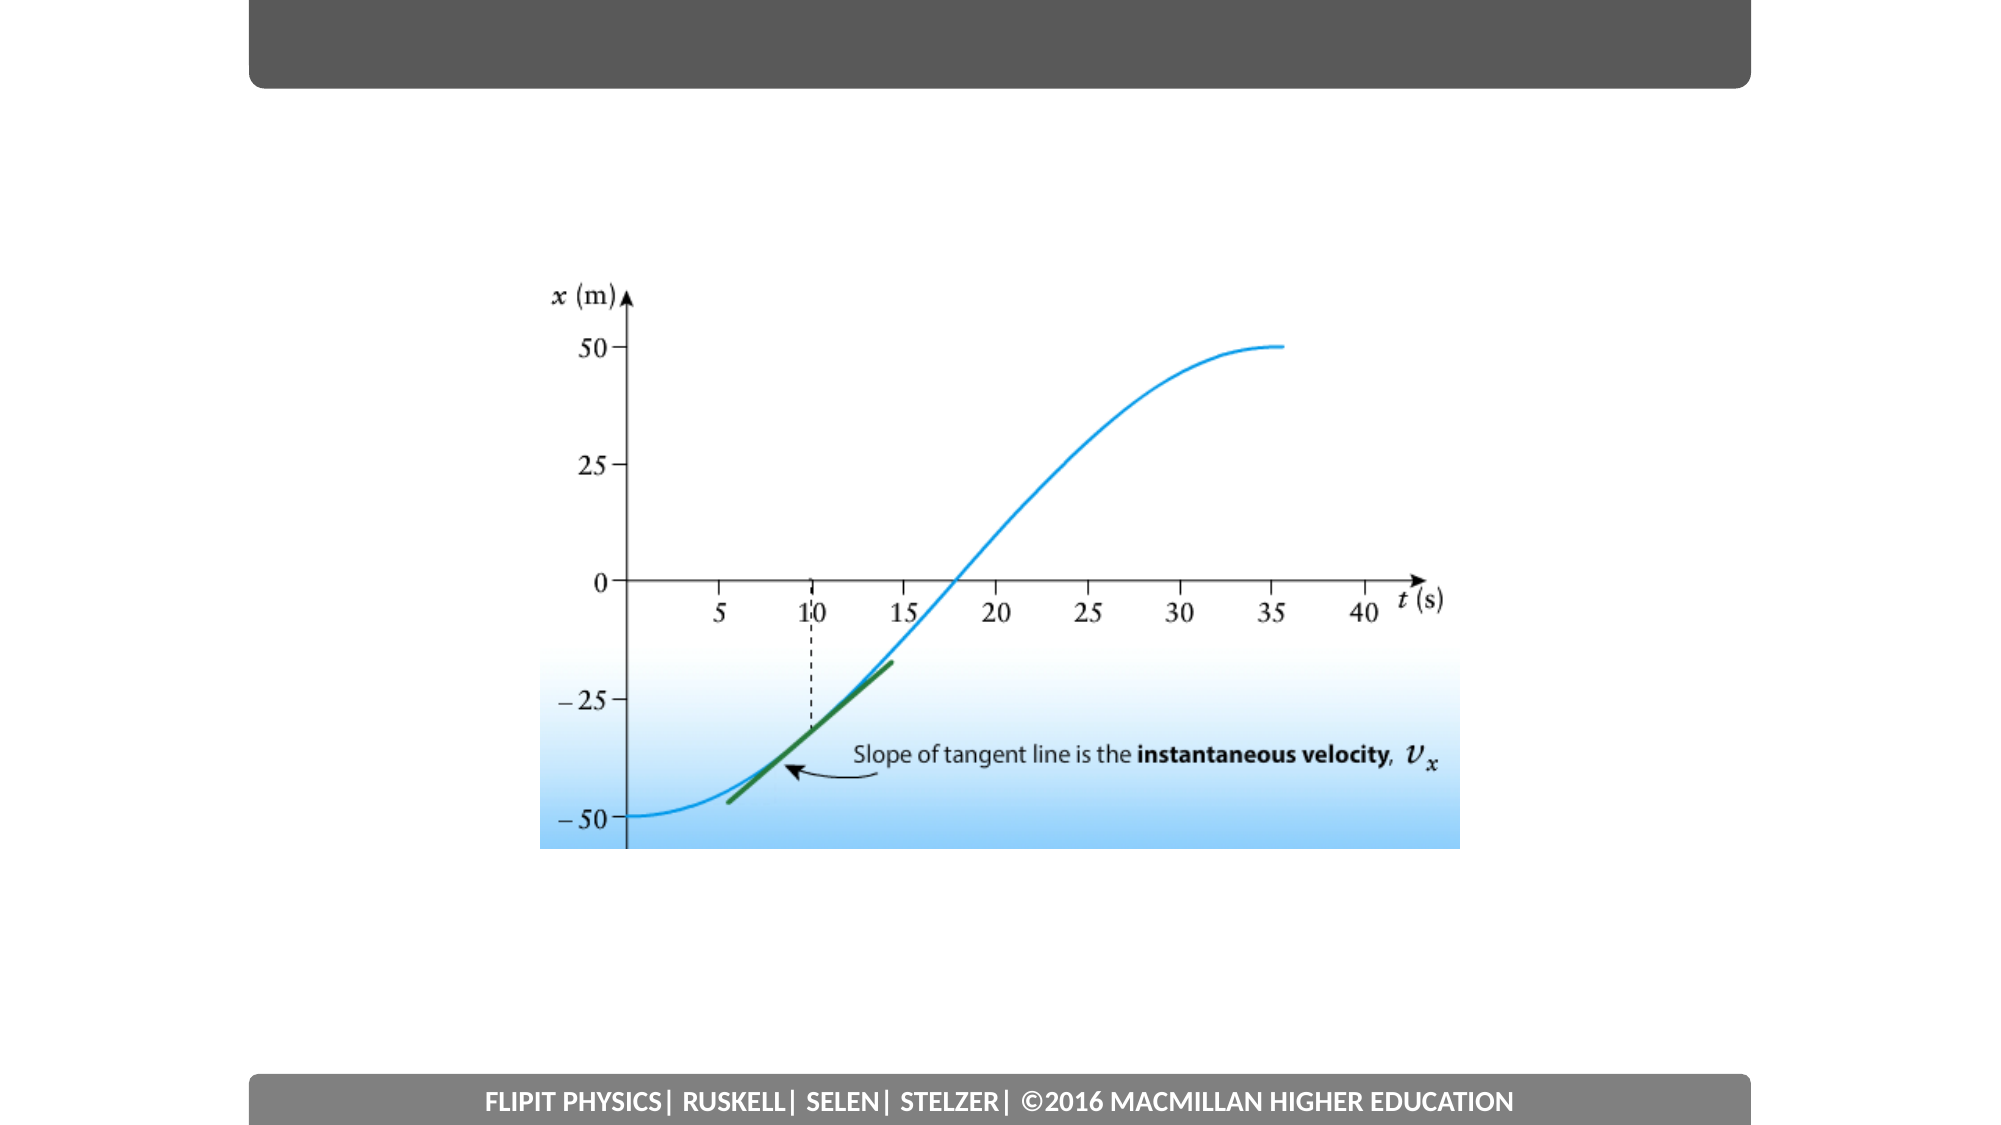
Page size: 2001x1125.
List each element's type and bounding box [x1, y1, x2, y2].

text_box [249, 1074, 1750, 1125]
text_box [248, 0, 1752, 89]
picture [540, 276, 1460, 849]
